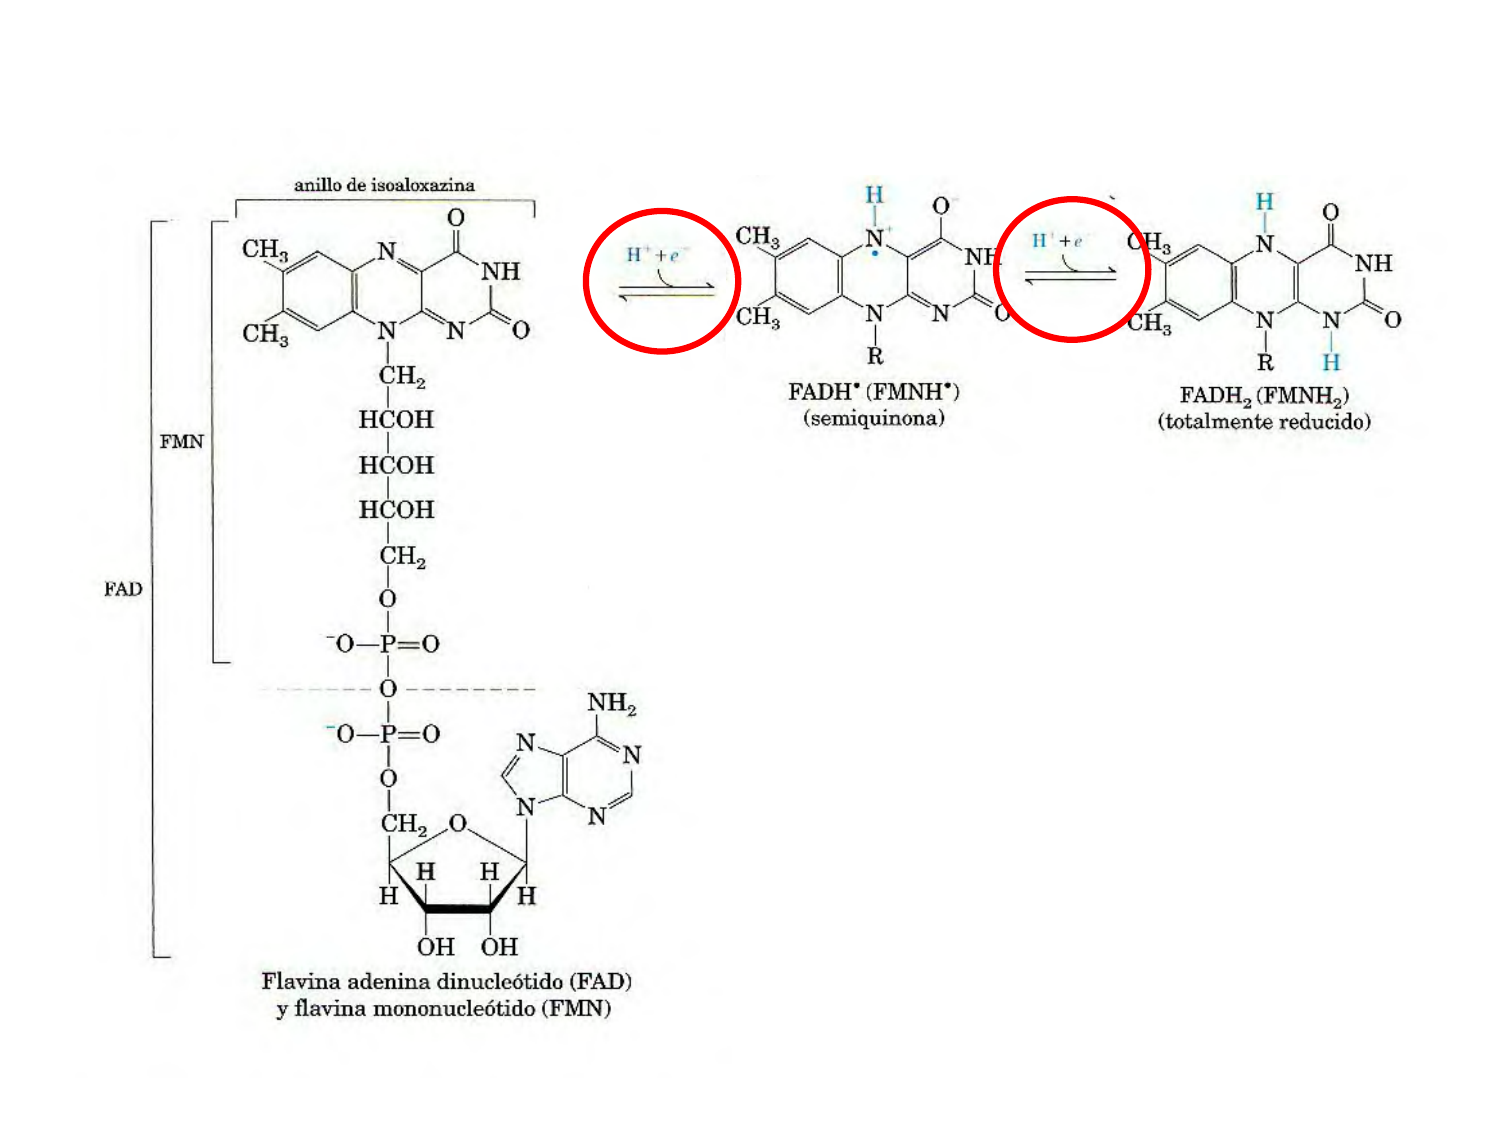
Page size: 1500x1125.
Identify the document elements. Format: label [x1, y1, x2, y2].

picture [70, 128, 1494, 1079]
